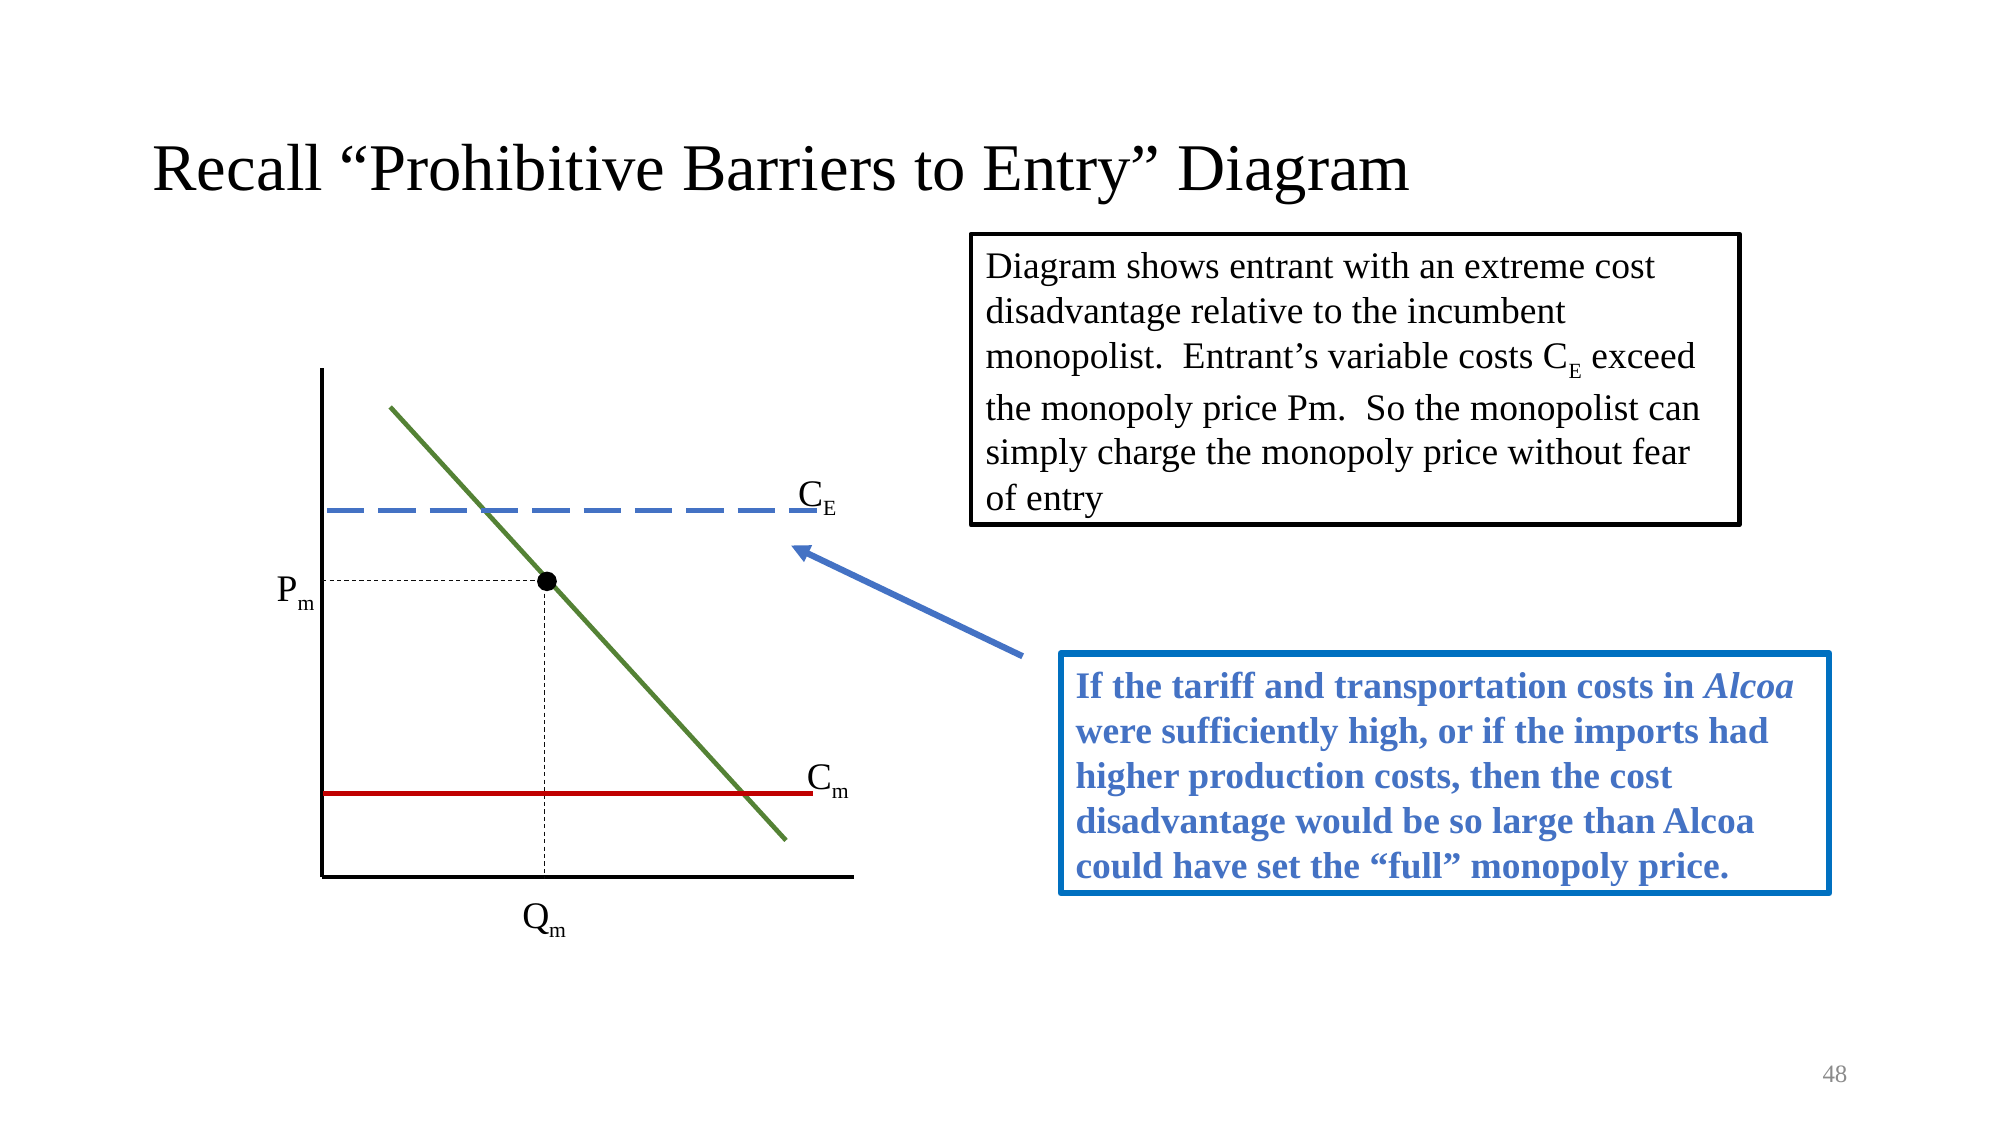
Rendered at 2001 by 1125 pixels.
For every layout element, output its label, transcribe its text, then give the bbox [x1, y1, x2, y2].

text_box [260, 368, 864, 945]
text_box Diagram shows entrant with an extreme cost disadvantage relative to the incumbent monopolist. Entrant’s variable costs CE exceed the monopoly price Pm. So the monopolist can simply charge the monopoly price without fear of entry [970, 233, 1740, 525]
list [137, 299, 1863, 1014]
text_box If the tariff and transportation costs in Alcoa were sufficiently high, or if the imports had higher production costs, then the cost disadvantage would be so large than Alcoa could have set the “full” monopoly price. [1060, 653, 1830, 894]
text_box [791, 545, 1023, 657]
slide_number 48 [1412, 1042, 1863, 1103]
title Recall “Prohibitive Barriers to Entry” Diagram [137, 59, 1863, 278]
